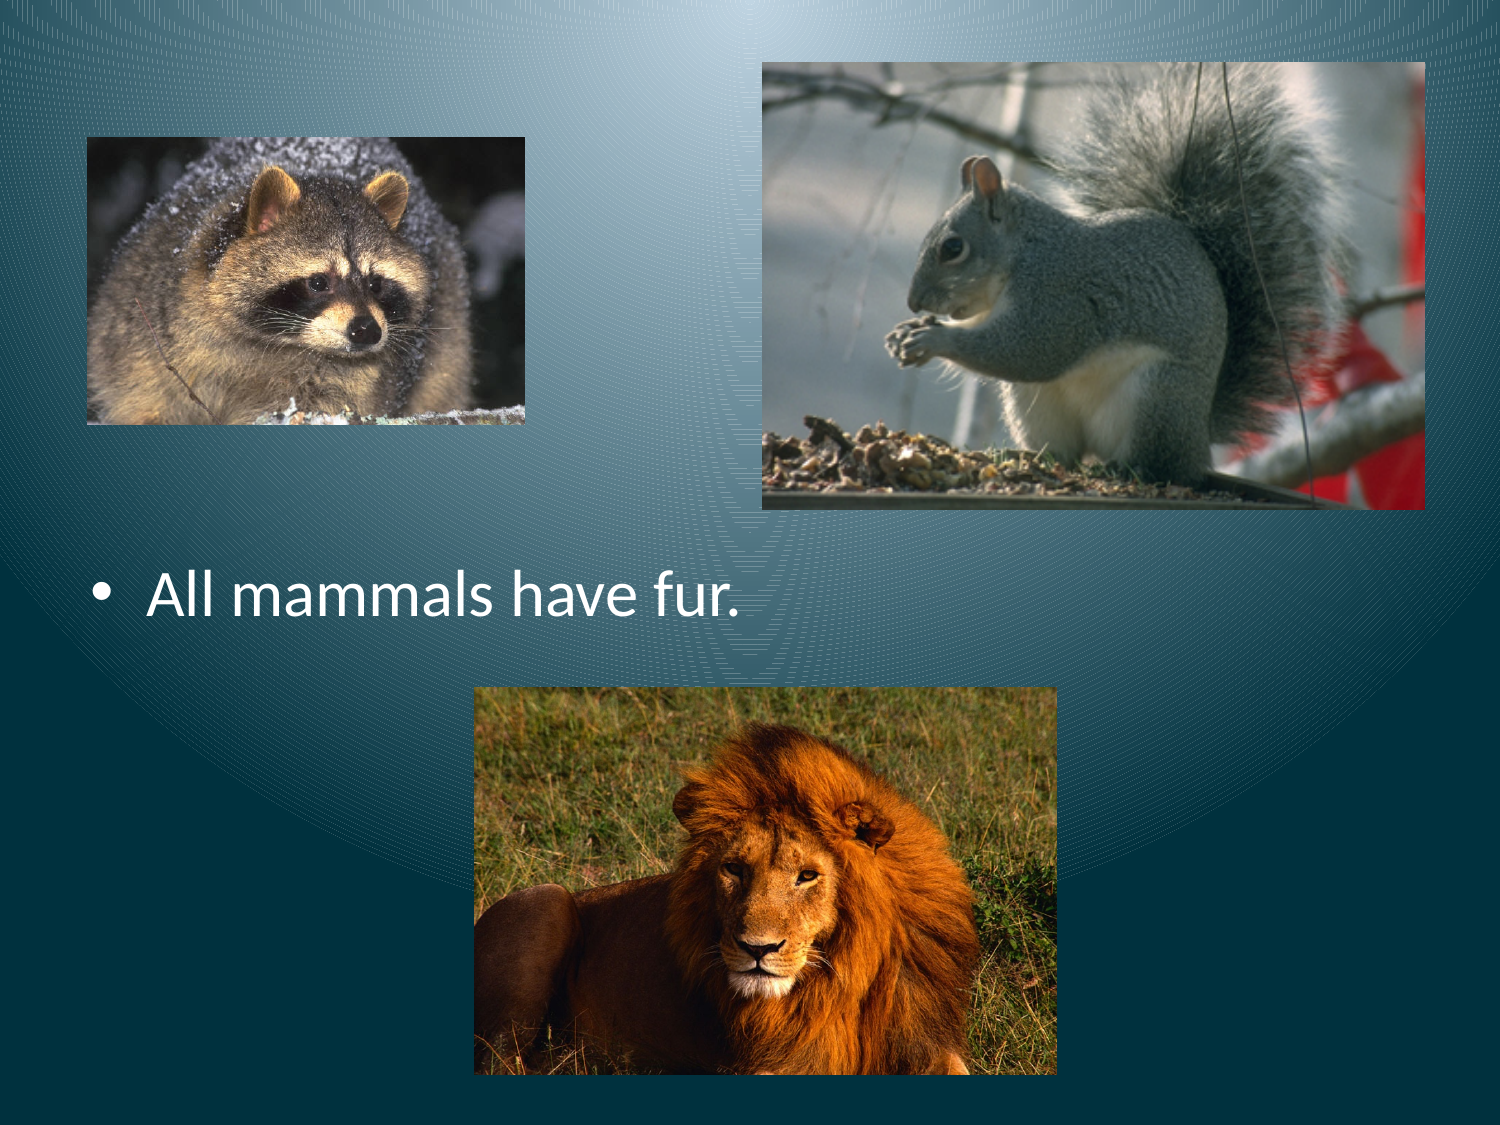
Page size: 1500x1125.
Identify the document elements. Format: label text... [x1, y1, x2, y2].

picture [762, 62, 1426, 510]
list All mammals have fur. [75, 262, 1425, 1005]
picture [87, 137, 526, 425]
picture [474, 687, 1057, 1074]
